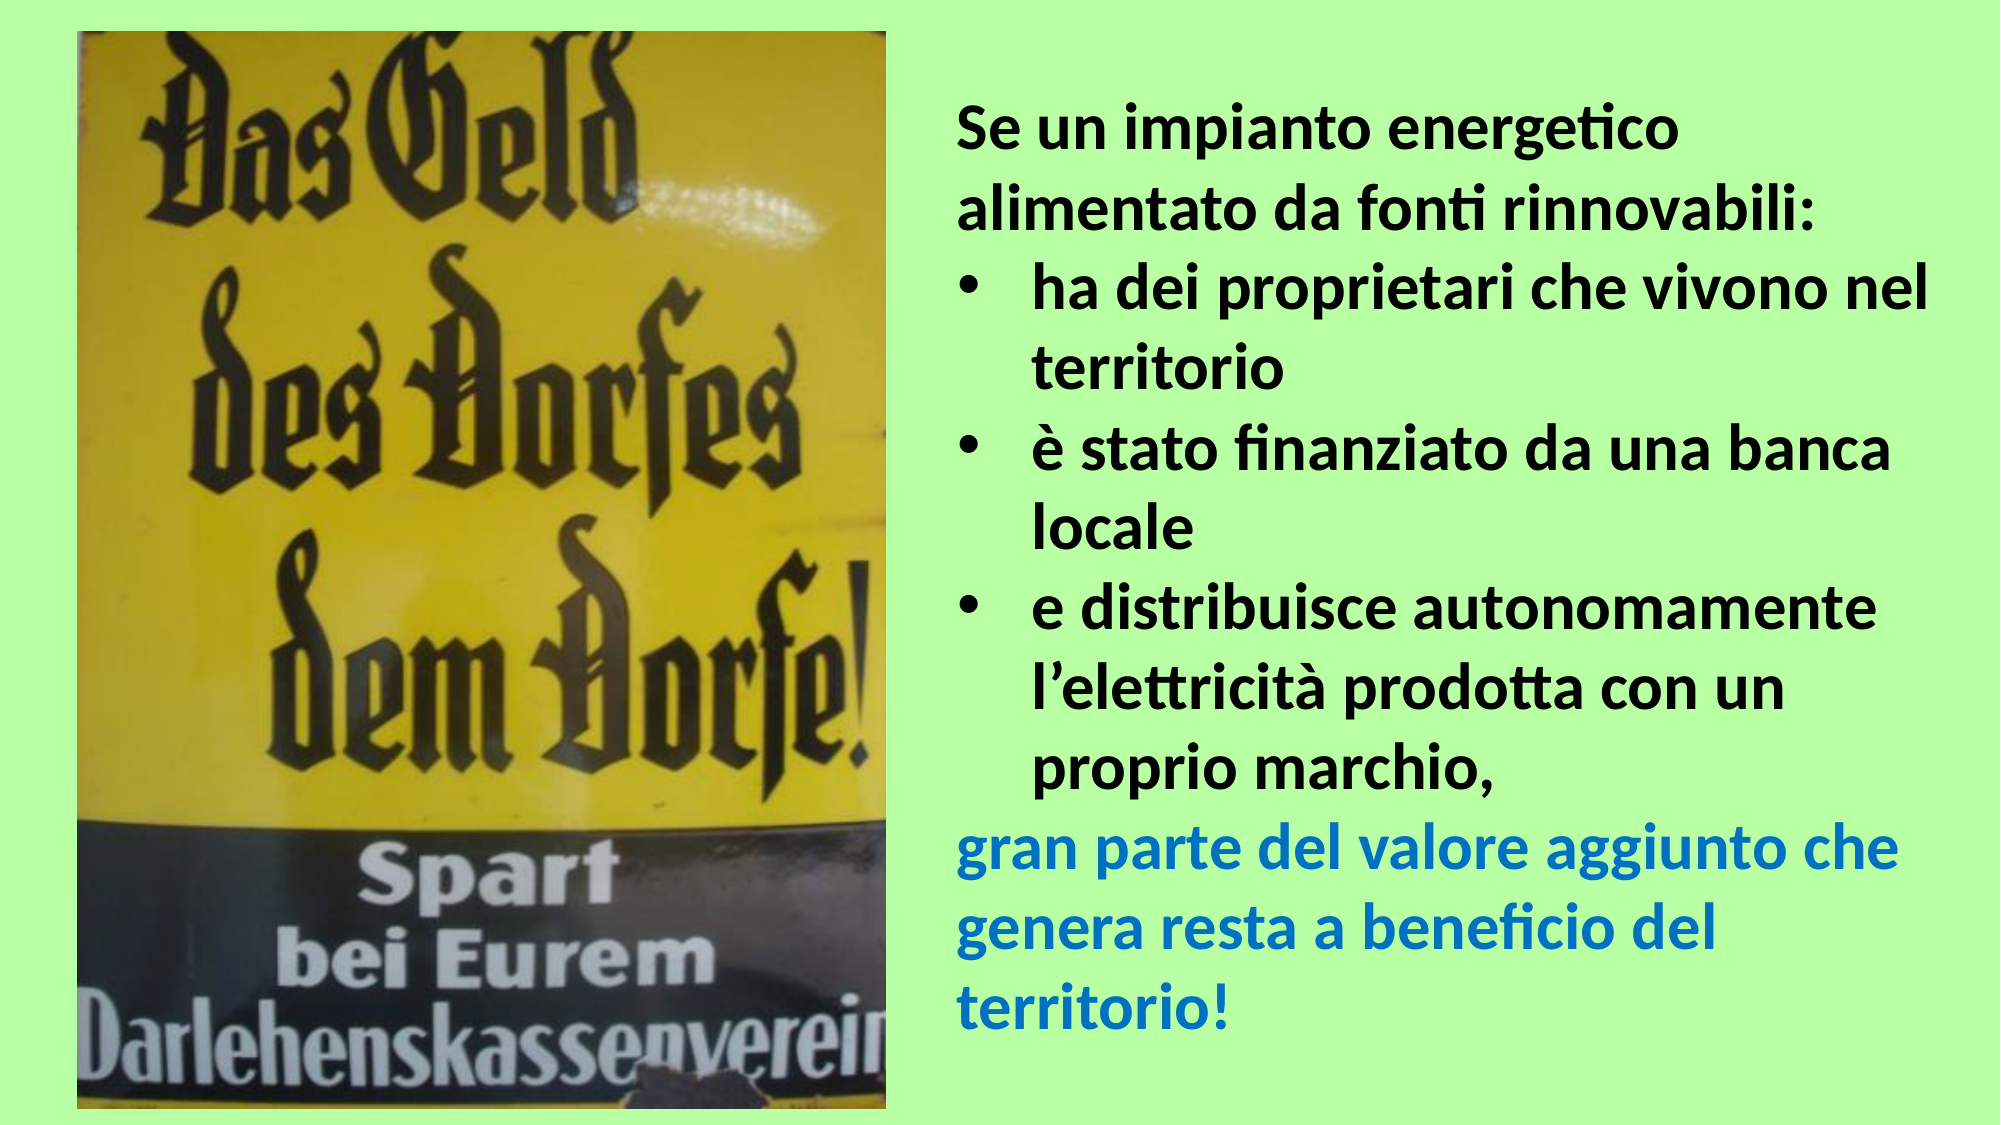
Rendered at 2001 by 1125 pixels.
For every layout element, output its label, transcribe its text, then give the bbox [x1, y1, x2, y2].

text_box Se un impianto energetico alimentato da fonti rinnovabili: ha dei proprietari che vivono nel territorio è stato finanziato da una banca locale e distribuisce autonomamente l’elettricità prodotta con un proprio marchio, gran parte del valore aggiunto che genera resta a beneficio del territorio! [942, 76, 1967, 1125]
picture [76, 30, 887, 1109]
